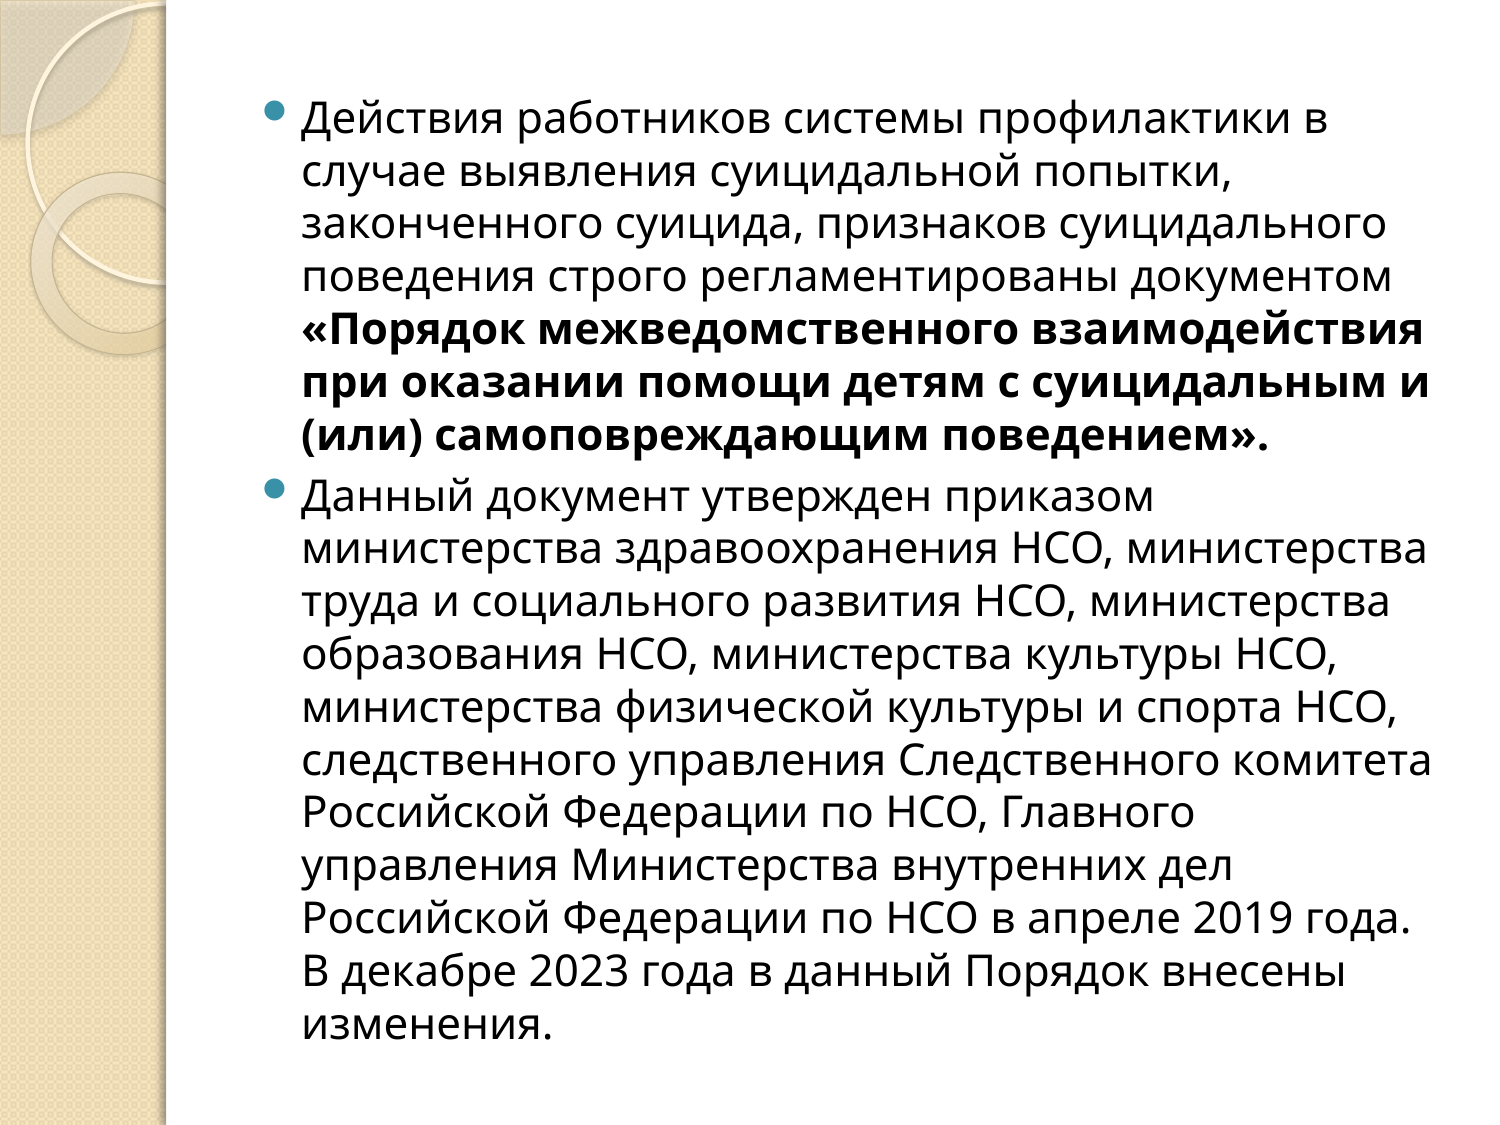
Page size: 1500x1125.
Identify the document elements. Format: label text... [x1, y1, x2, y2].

list Действия работников системы профилактики в случае выявления суицидальной попытки, законченного суицида, признаков суицидального поведения строго регламентированы документом «Порядок межведомственного взаимодействия при оказании помощи детям с суицидальным и (или) самоповреждающим поведением». Данный документ утвержден приказом министерства здравоохранения НСО, министерства труда и социального развития НСО, министерства образования НСО, министерства культуры НСО, министерства физической культуры и спорта НСО, следственного управления Следственного комитета Российской Федерации по НСО, Главного управления Министерства внутренних дел Российской Федерации по НСО в апреле 2019 года. В декабре 2023 года в данный Порядок внесены изменения. [235, 82, 1466, 1067]
